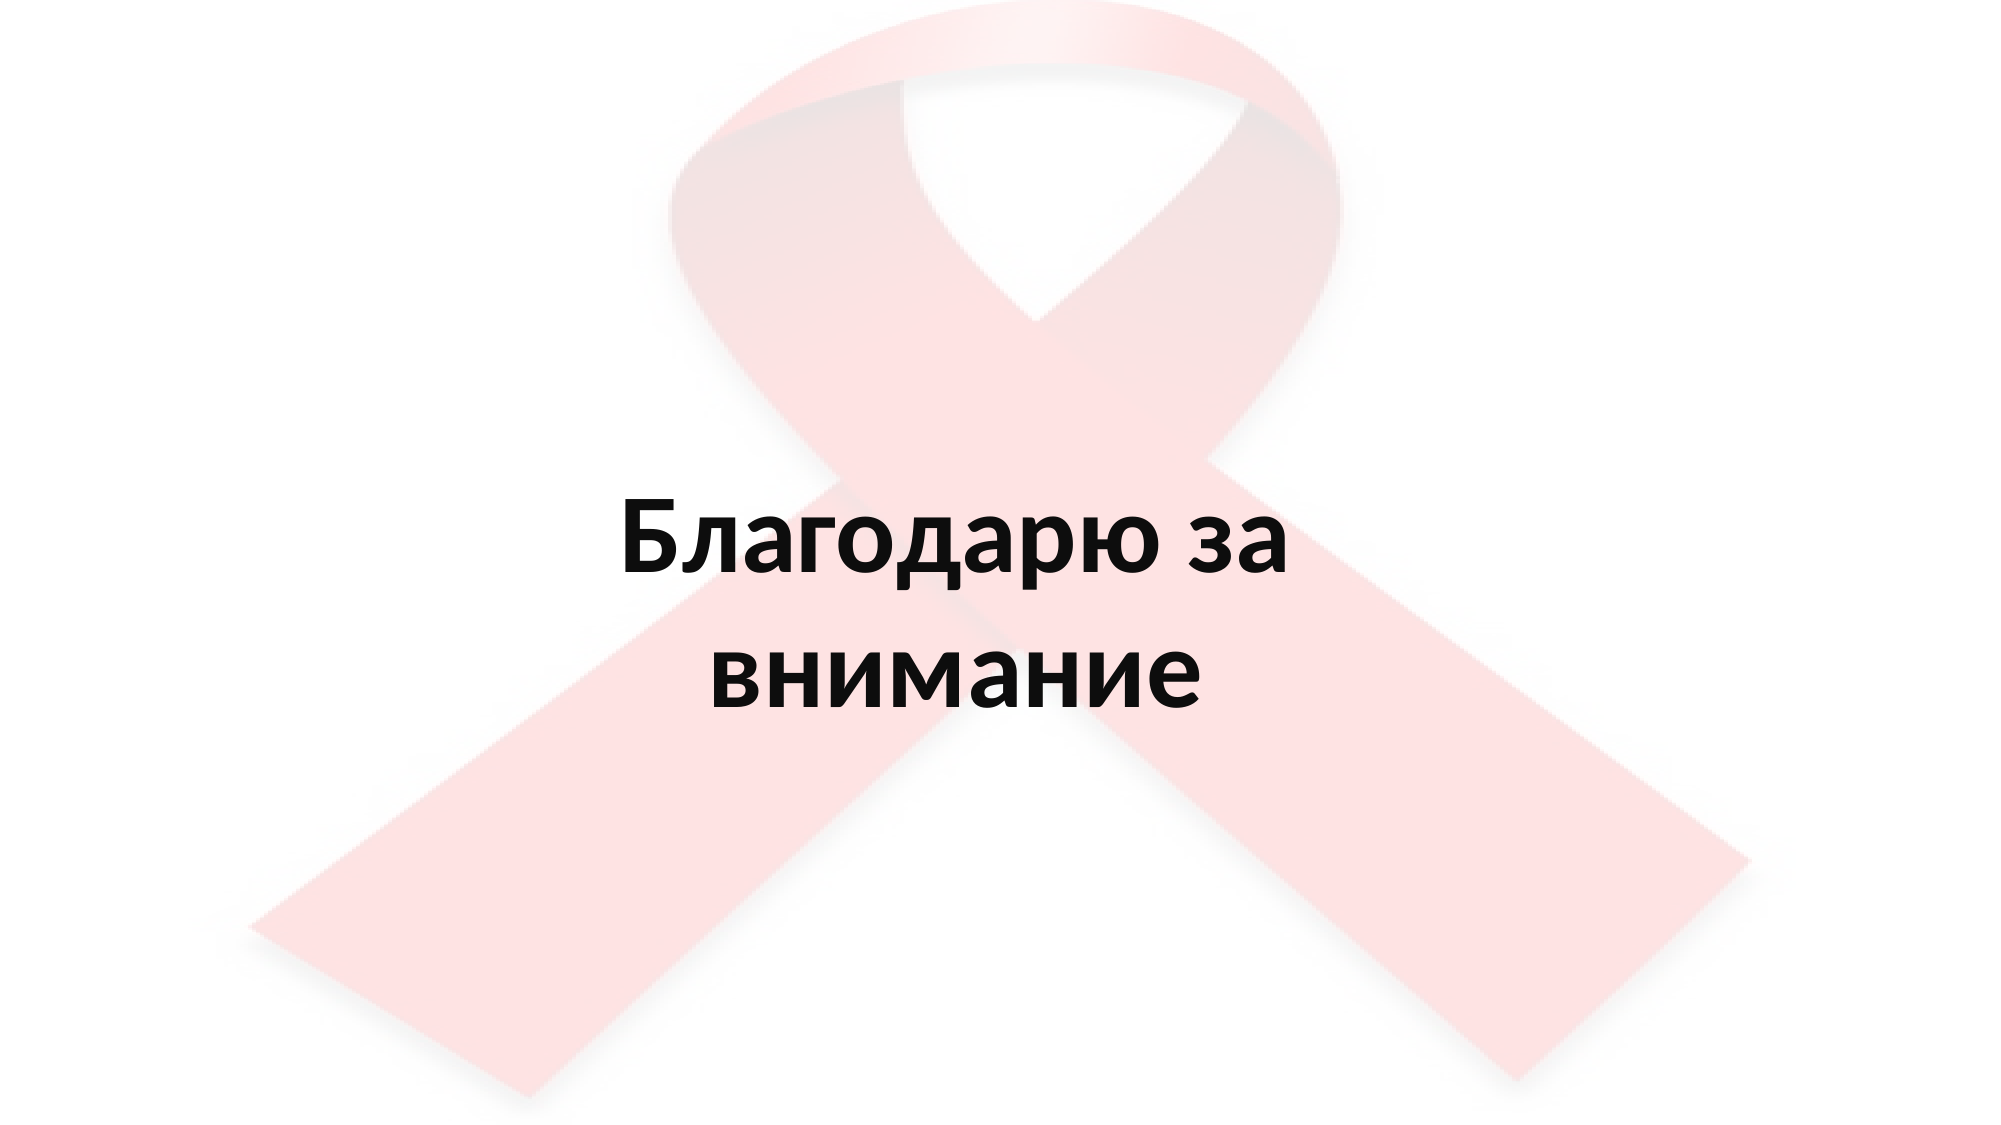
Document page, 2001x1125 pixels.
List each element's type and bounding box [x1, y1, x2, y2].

text_box [384, 452, 1527, 738]
